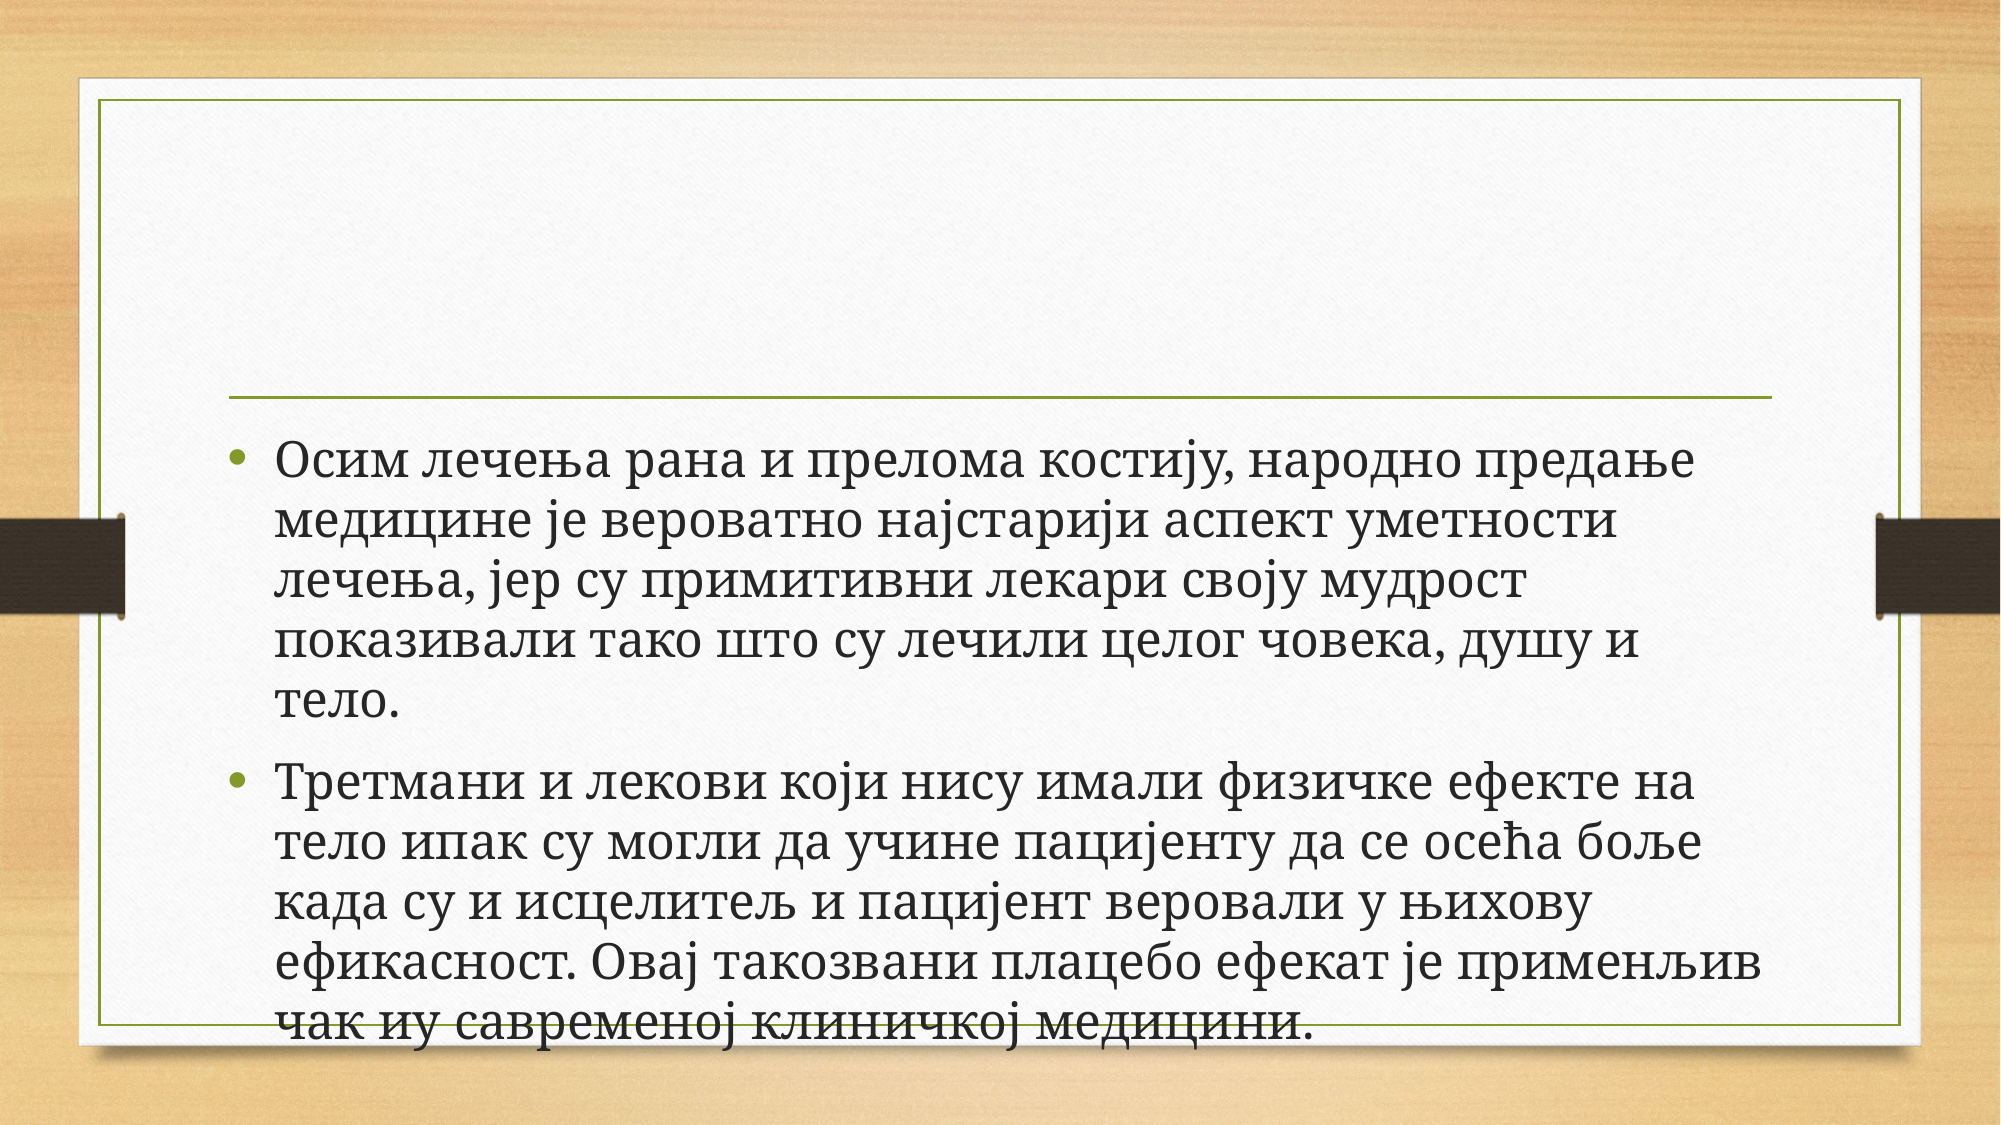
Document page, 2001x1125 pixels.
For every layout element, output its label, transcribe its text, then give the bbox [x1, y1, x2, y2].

picture [0, 0, 2001, 1125]
list Осим лечења рана и прелома костију, народно предање медицине је вероватно најстарији аспект уметности лечења, јер су примитивни лекари своју мудрост показивали тако што су лечили целог човека, душу и тело. Третмани и лекови који нису имали физичке ефекте на тело ипак су могли да учине пацијенту да се осећа боље када су и исцелитељ и пацијент веровали у њихову ефикасност. Овај такозвани плацебо ефекат је применљив чак иу савременој клиничкој медицини. [212, 419, 1788, 964]
